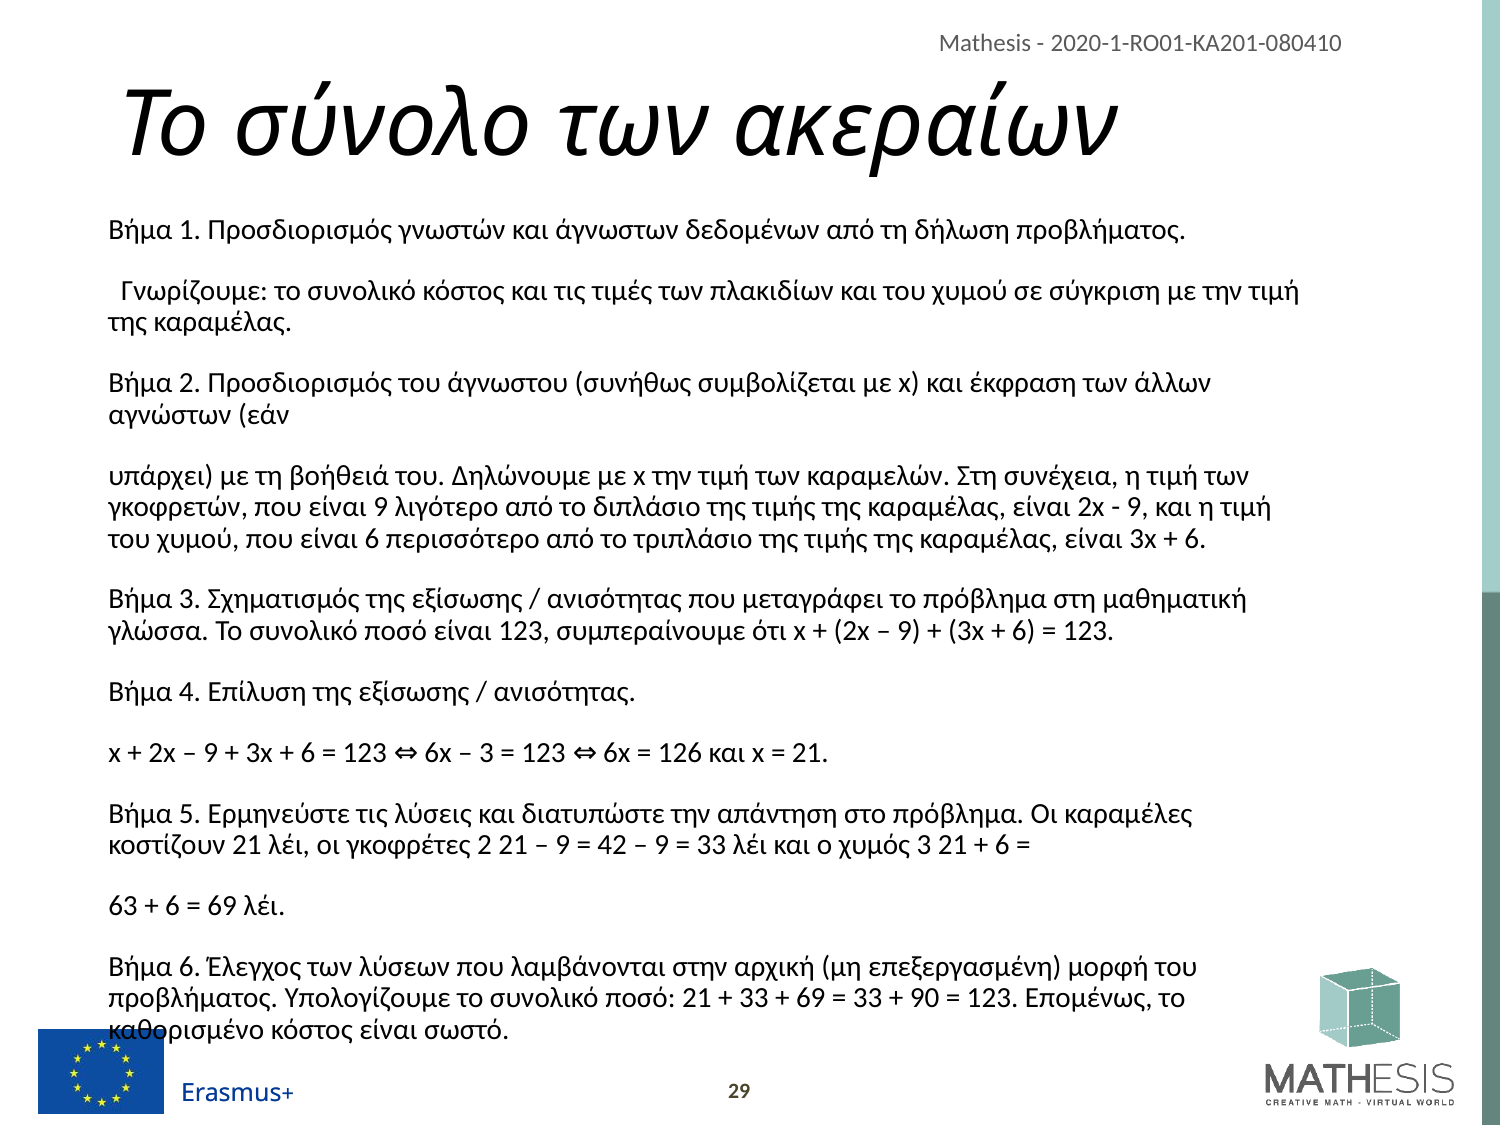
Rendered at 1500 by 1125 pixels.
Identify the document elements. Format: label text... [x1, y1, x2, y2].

title Το σύνολο των ακεραίων [103, 59, 1397, 278]
list Βήμα 1. Προσδιορισμός γνωστών και άγνωστων δεδομένων από τη δήλωση προβλήματος. Γνωρίζουμε: το συνολικό κόστος και τις τιμές των πλακιδίων και του χυμού σε σύγκριση με την τιμή της καραμέλας. Βήμα 2. Προσδιορισμός του άγνωστου (συνήθως συμβολίζεται με x) και έκφραση των άλλων αγνώστων (εάν υπάρχει) με τη βοήθειά του. Δηλώνουμε με x την τιμή των καραμελών. Στη συνέχεια, η τιμή των γκοφρετών, που είναι 9 λιγότερο από το διπλάσιο της τιμής της καραμέλας, είναι 2x - 9, και η τιμή του χυμού, που είναι 6 περισσότερο από το τριπλάσιο της τιμής της καραμέλας, είναι 3x + 6. Βήμα 3. Σχηματισμός της εξίσωσης / ανισότητας που μεταγράφει το πρόβλημα στη μαθηματική γλώσσα. Το συνολικό ποσό είναι 123, συμπεραίνουμε ότι x + (2x – 9) + (3x + 6) = 123. Βήμα 4. Επίλυση της εξίσωσης / ανισότητας. x + 2x – 9 + 3x + 6 = 123 ⇔ 6x – 3 = 123 ⇔ 6x = 126 και x = 21. Βήμα 5. Ερμηνεύστε τις λύσεις και διατυπώστε την απάντηση στο πρόβλημα. Οι καραμέλες κοστίζουν 21 λέι, οι γκοφρέτες 2 21 – 9 = 42 – 9 = 33 λέι και ο χυμός 3 21 + 6 = 63 + 6 = 69 λέι. Βήμα 6. Έλεγχος των λύσεων που λαμβάνονται στην αρχική (μη επεξεργασμένη) μορφή του προβλήματος. Υπολογίζουμε το συνολικό ποσό: 21 + 33 + 69 = 33 + 90 = 123. Επομένως, το καθορισμένο κόστος είναι σωστό. [93, 206, 1317, 879]
picture [38, 1029, 164, 1114]
